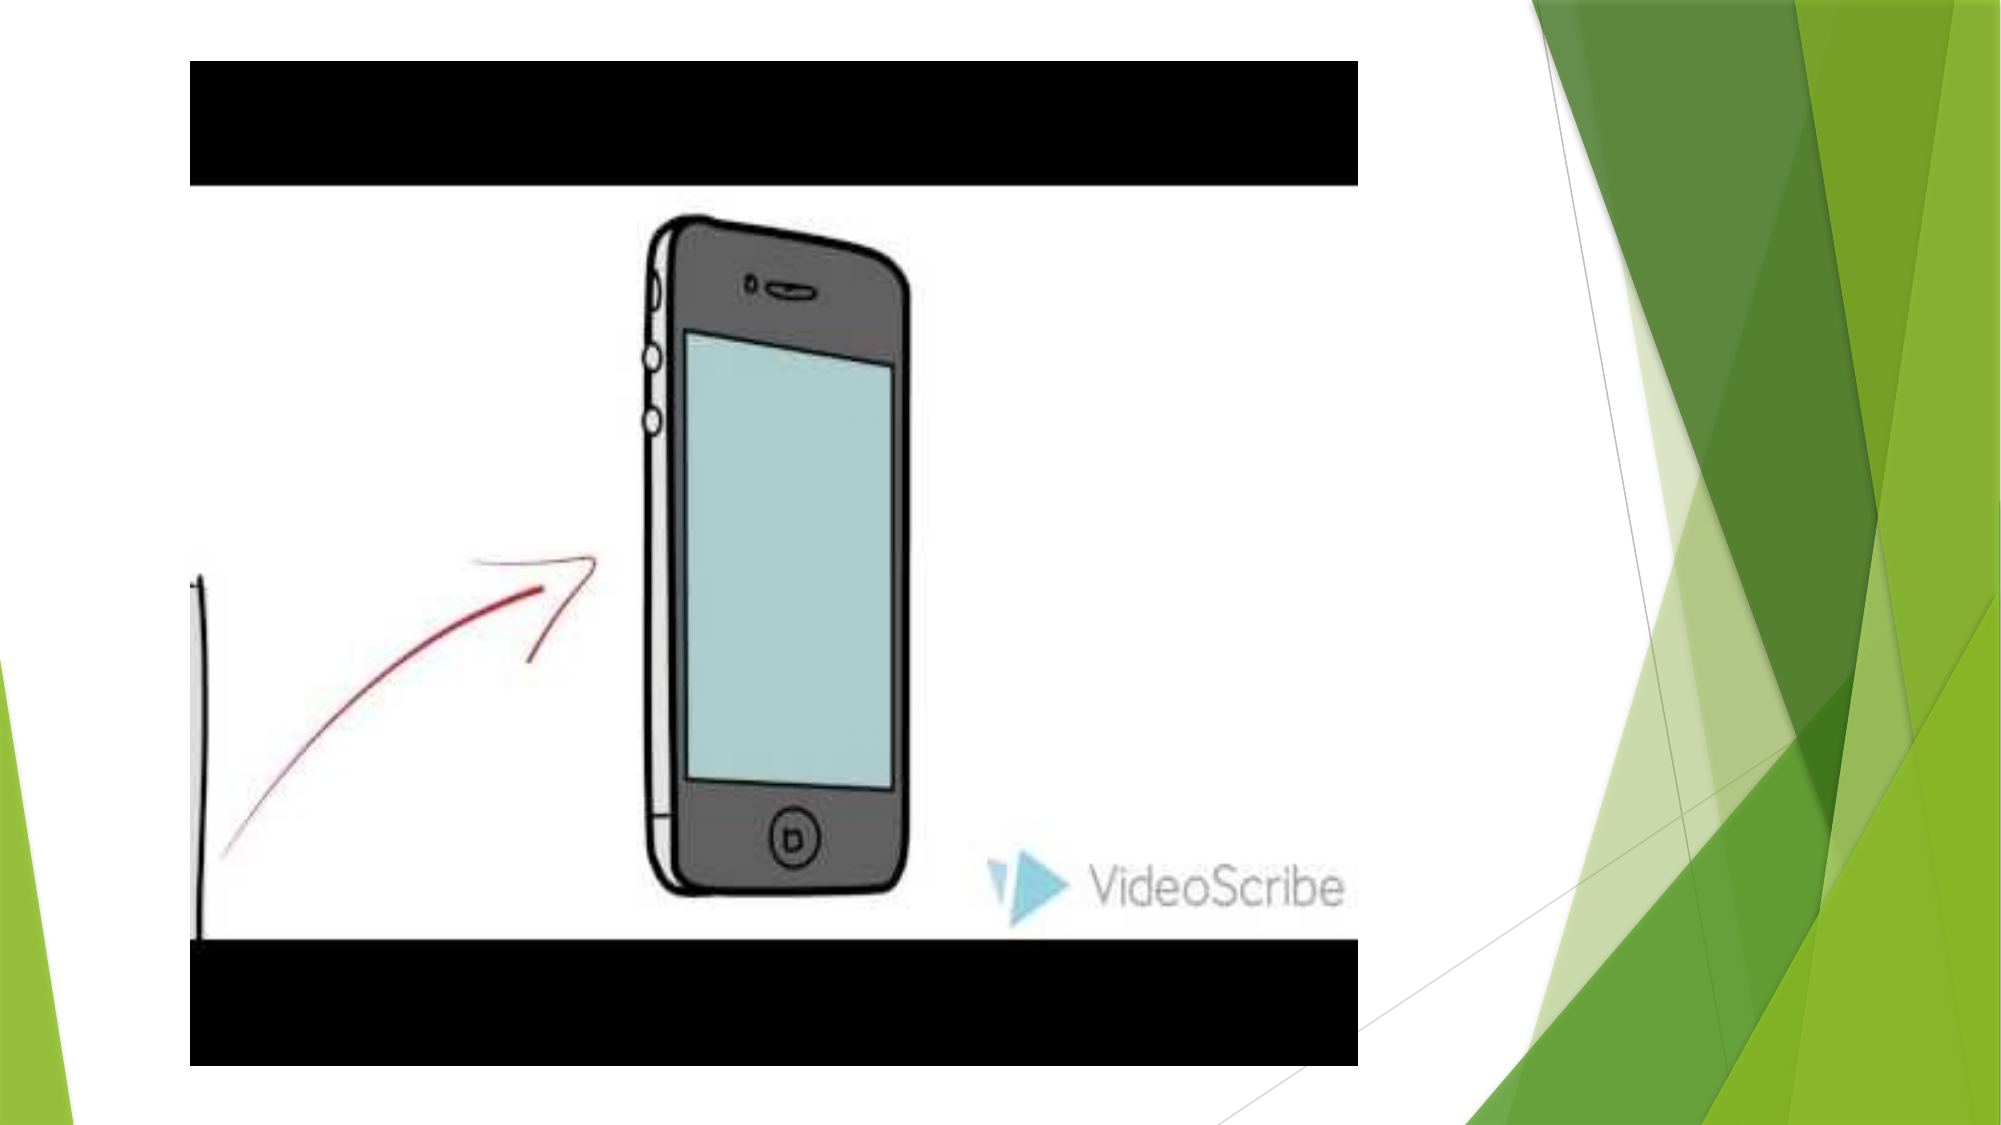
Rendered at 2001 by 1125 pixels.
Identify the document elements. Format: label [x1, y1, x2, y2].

list [188, 59, 1359, 1068]
